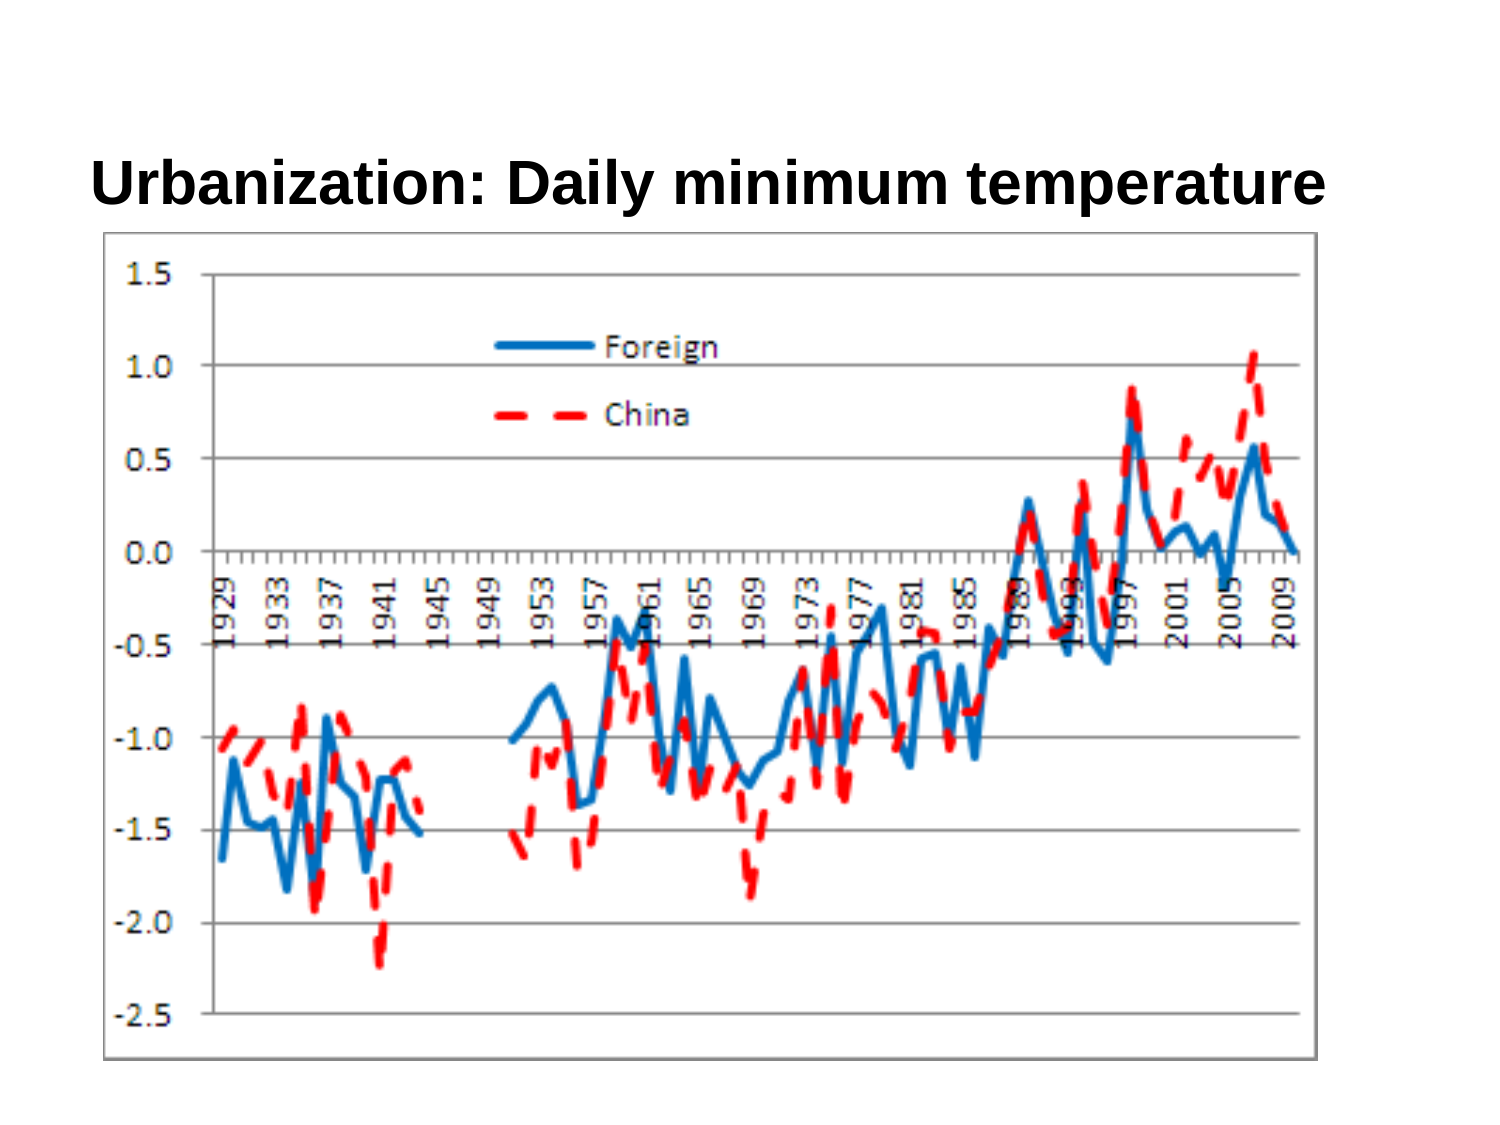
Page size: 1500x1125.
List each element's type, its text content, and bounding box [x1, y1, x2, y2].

picture [103, 232, 1318, 1061]
title Urbanization: Daily minimum temperature [75, 45, 1425, 233]
